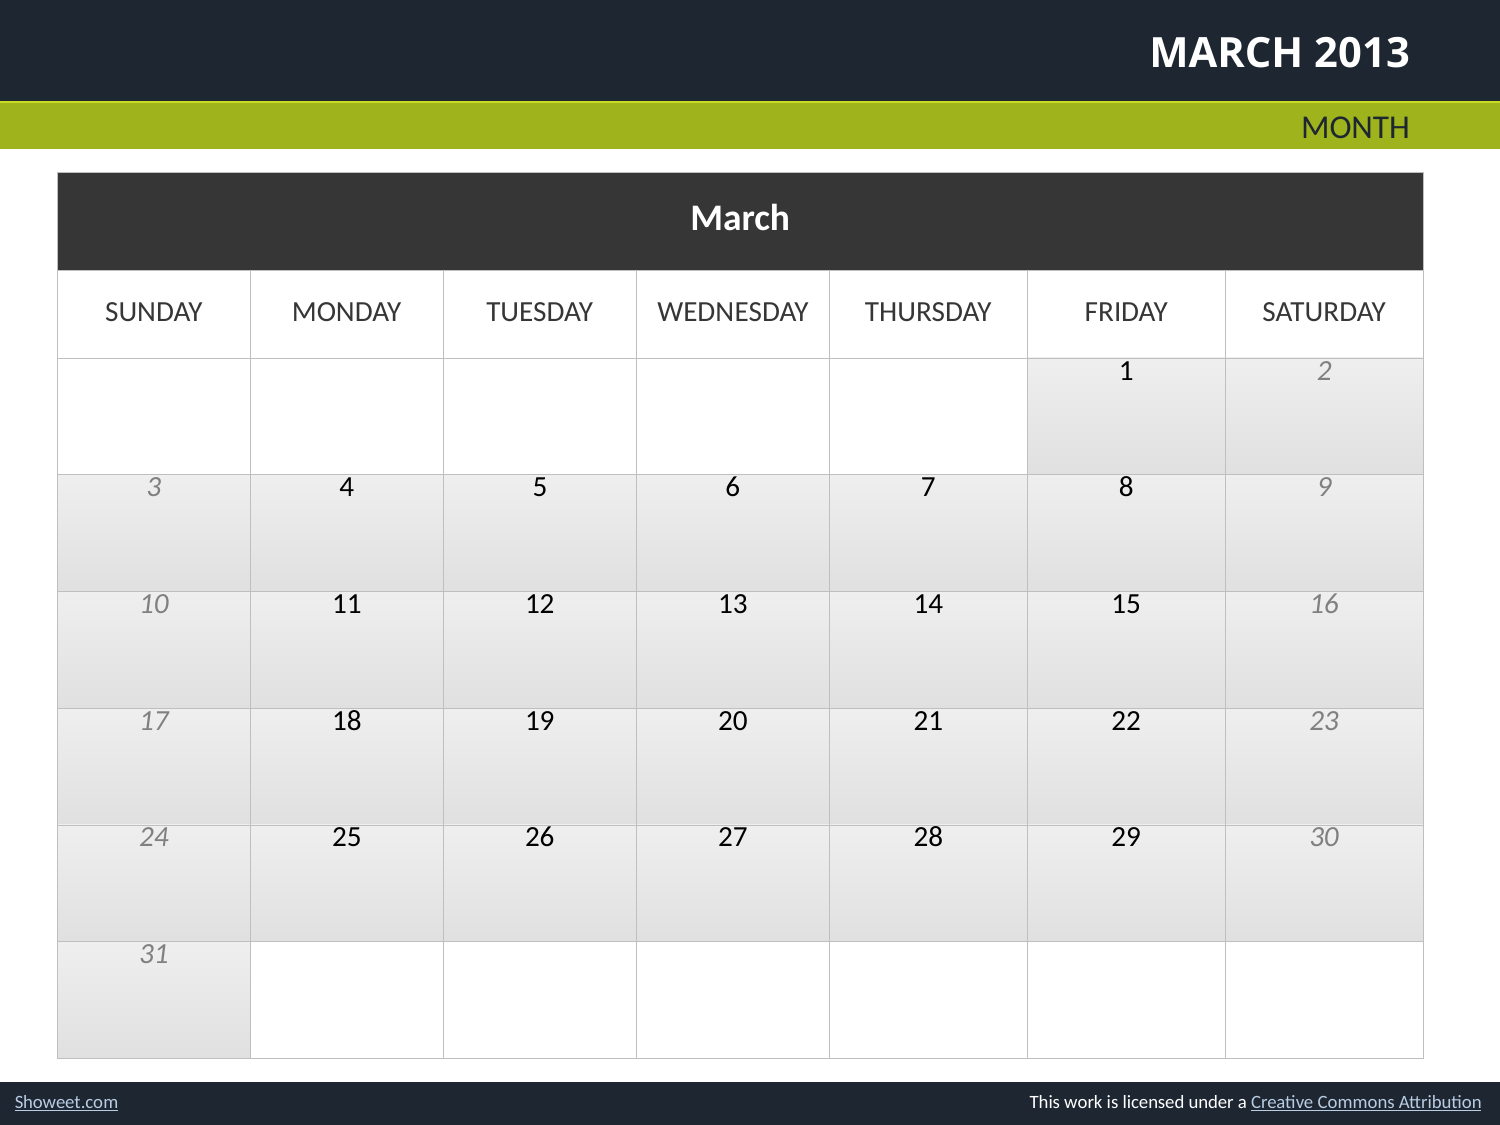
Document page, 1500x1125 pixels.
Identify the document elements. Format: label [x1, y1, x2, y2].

table_cell [1028, 942, 1225, 1058]
table_cell [830, 942, 1027, 1058]
table_cell [1028, 592, 1225, 708]
table_cell [1028, 709, 1225, 825]
table_cell [830, 271, 1027, 358]
table_cell [251, 942, 443, 1058]
table_cell [251, 271, 443, 358]
table_cell [1226, 359, 1423, 474]
table_cell [444, 359, 636, 474]
table_cell [444, 271, 636, 358]
table_cell [1226, 592, 1423, 708]
table_cell [830, 709, 1027, 825]
table_cell [1028, 359, 1225, 474]
table_header [58, 173, 1423, 270]
table_cell [637, 475, 829, 591]
table_cell [1226, 709, 1423, 825]
table_cell [637, 826, 829, 941]
table_cell [1226, 475, 1423, 591]
table_cell [830, 359, 1027, 474]
table_cell [637, 271, 829, 358]
table_cell [1028, 475, 1225, 591]
table_cell [444, 475, 636, 591]
table_cell [1226, 942, 1423, 1058]
table_cell [1028, 826, 1225, 941]
table_cell [1226, 826, 1423, 941]
table_cell [1028, 271, 1225, 358]
table_cell [58, 942, 250, 1058]
table_cell [444, 826, 636, 941]
table_cell [251, 359, 443, 474]
table_cell [251, 826, 443, 941]
table_cell [637, 709, 829, 825]
table_cell [444, 942, 636, 1058]
table_cell [1226, 271, 1423, 358]
table_cell [637, 942, 829, 1058]
table_cell [251, 592, 443, 708]
table_cell [58, 592, 250, 708]
table_cell [637, 592, 829, 708]
table_cell [251, 475, 443, 591]
table_cell [830, 592, 1027, 708]
title [478, 0, 1425, 102]
table_cell [58, 475, 250, 591]
table_cell [58, 359, 250, 474]
table_cell [637, 359, 829, 474]
table_cell [58, 826, 250, 941]
subtitle [478, 102, 1425, 149]
table_cell [444, 592, 636, 708]
table_cell [251, 709, 443, 825]
table_cell [830, 475, 1027, 591]
table_cell [58, 271, 250, 358]
table_cell [830, 826, 1027, 941]
table_cell [444, 709, 636, 825]
table_cell [58, 709, 250, 825]
